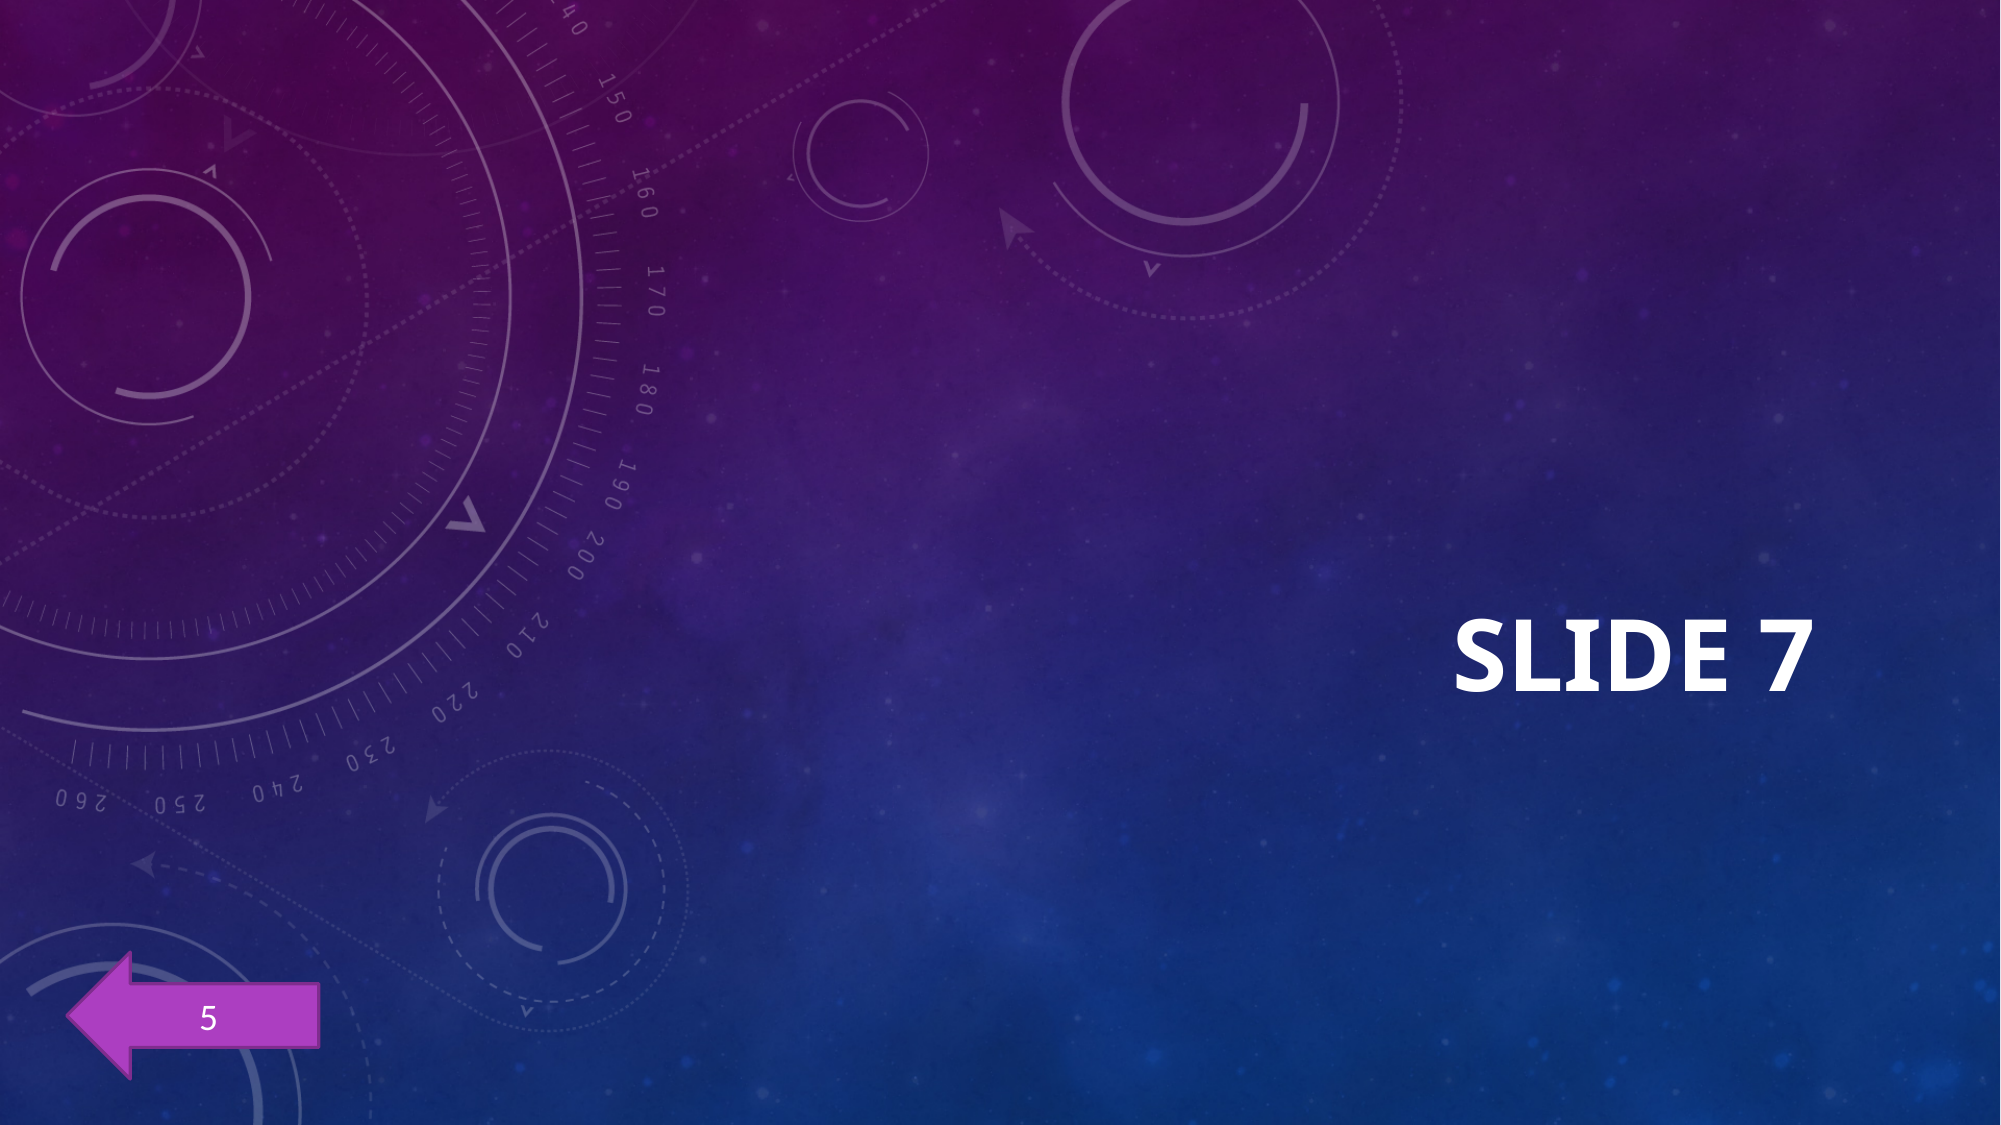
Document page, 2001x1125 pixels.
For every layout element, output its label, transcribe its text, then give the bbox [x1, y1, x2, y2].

text_box 5 [65, 950, 321, 1081]
picture [0, 0, 2001, 1125]
title Slide 7 [650, 322, 1831, 720]
